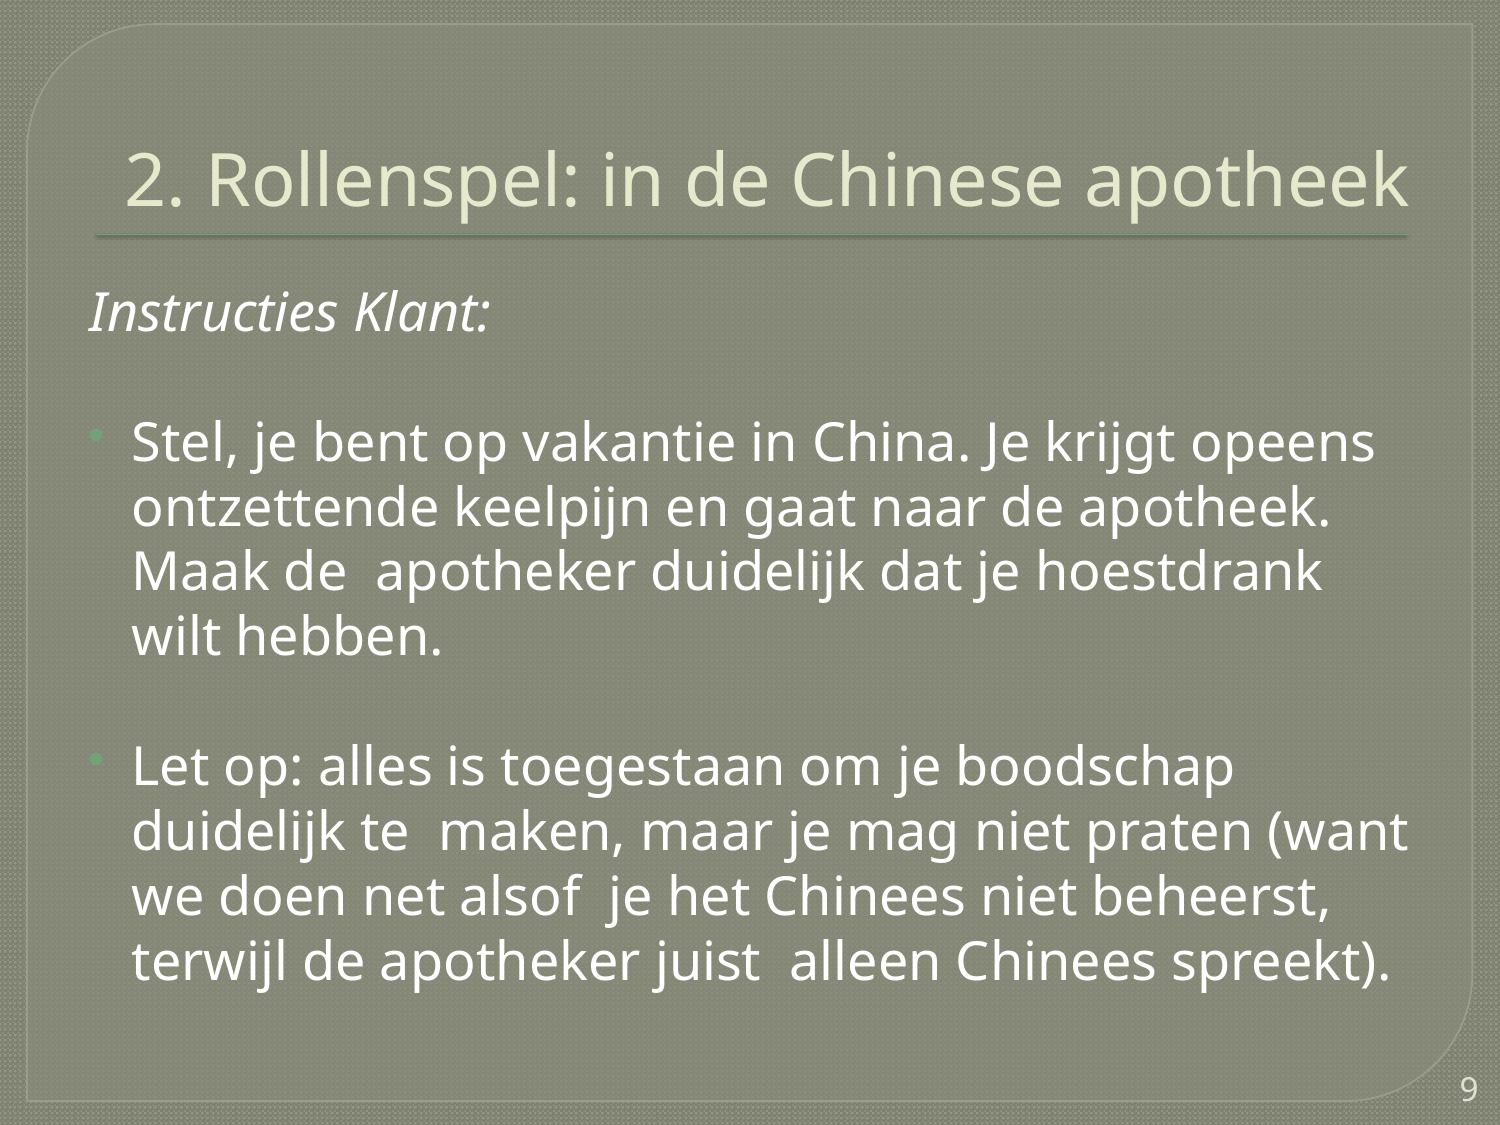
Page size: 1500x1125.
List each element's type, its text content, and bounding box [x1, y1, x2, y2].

slide_number 9 [1417, 1068, 1494, 1114]
title 2. Rollenspel: in de Chinese apotheek [75, 41, 1425, 230]
list Instructies Klant: Stel, je bent op vakantie in China. Je krijgt opeens ontzettende keelpijn en gaat naar de apotheek. Maak de apotheker duidelijk dat je hoestdrank wilt hebben. Let op: alles is toegestaan om je boodschap duidelijk te maken, maar je mag niet praten (want we doen net alsof je het Chinees niet beheerst, terwijl de apotheker juist alleen Chinees spreekt). [75, 270, 1425, 1013]
